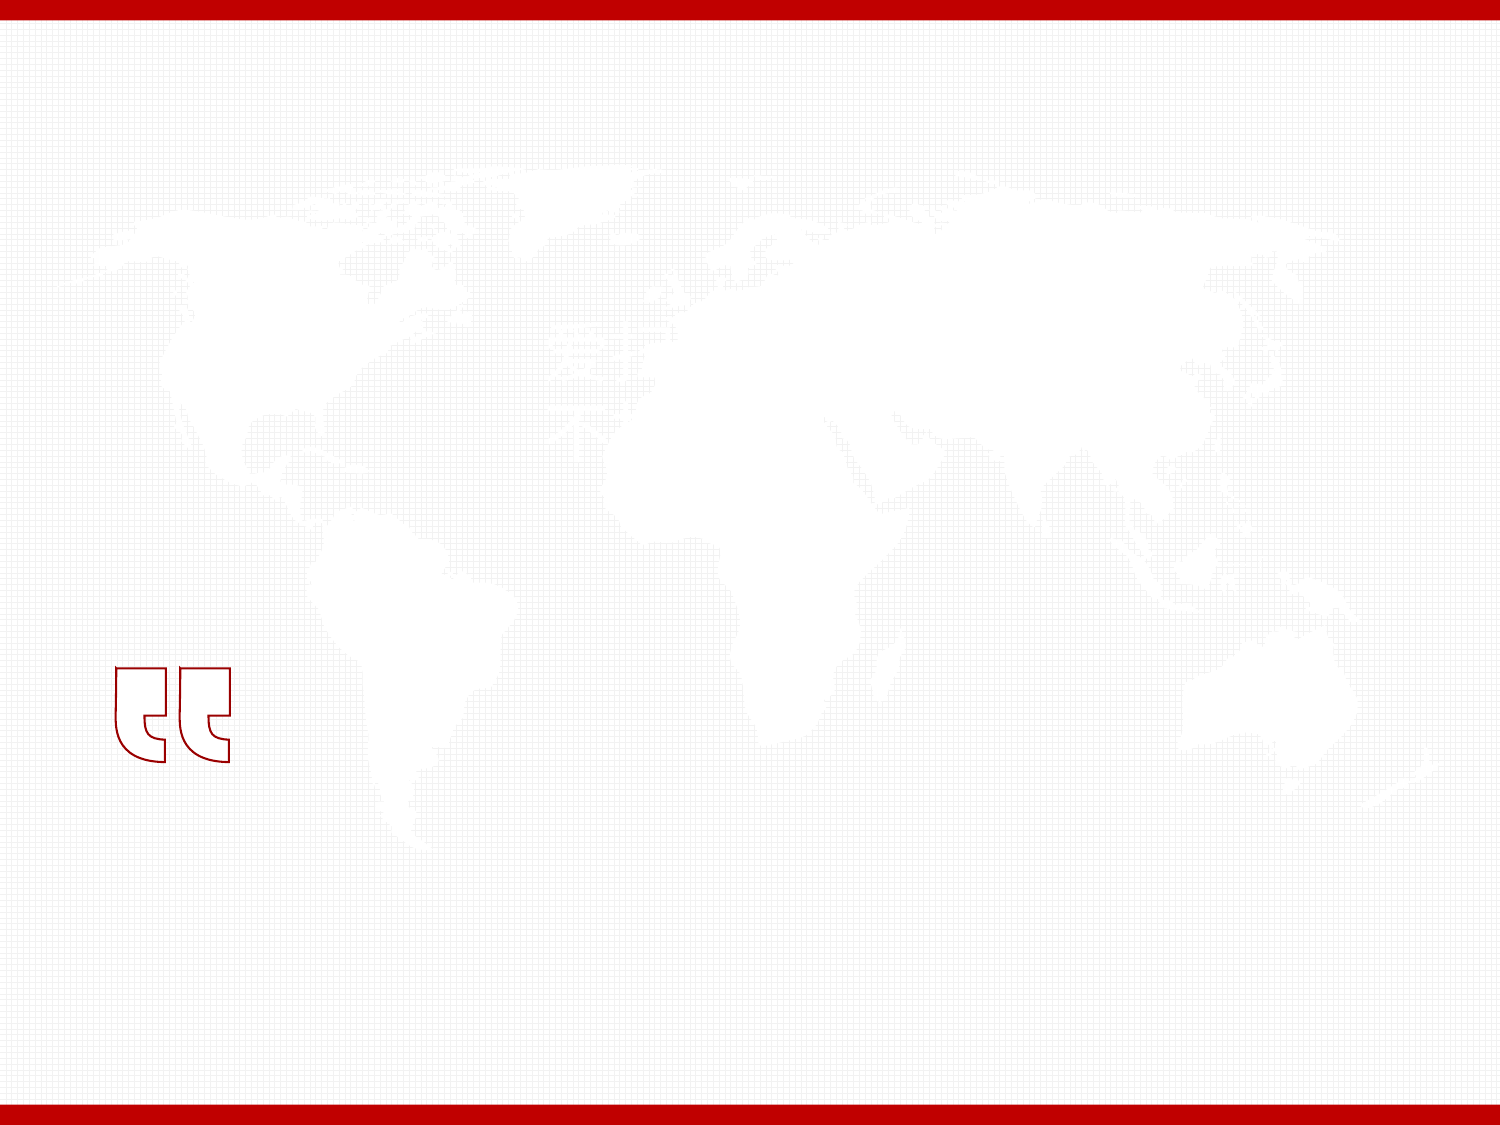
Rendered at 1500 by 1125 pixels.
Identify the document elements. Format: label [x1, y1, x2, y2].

text_box [56, 164, 1439, 851]
text_box [0, 0, 1500, 21]
text_box [0, 1104, 1500, 1125]
